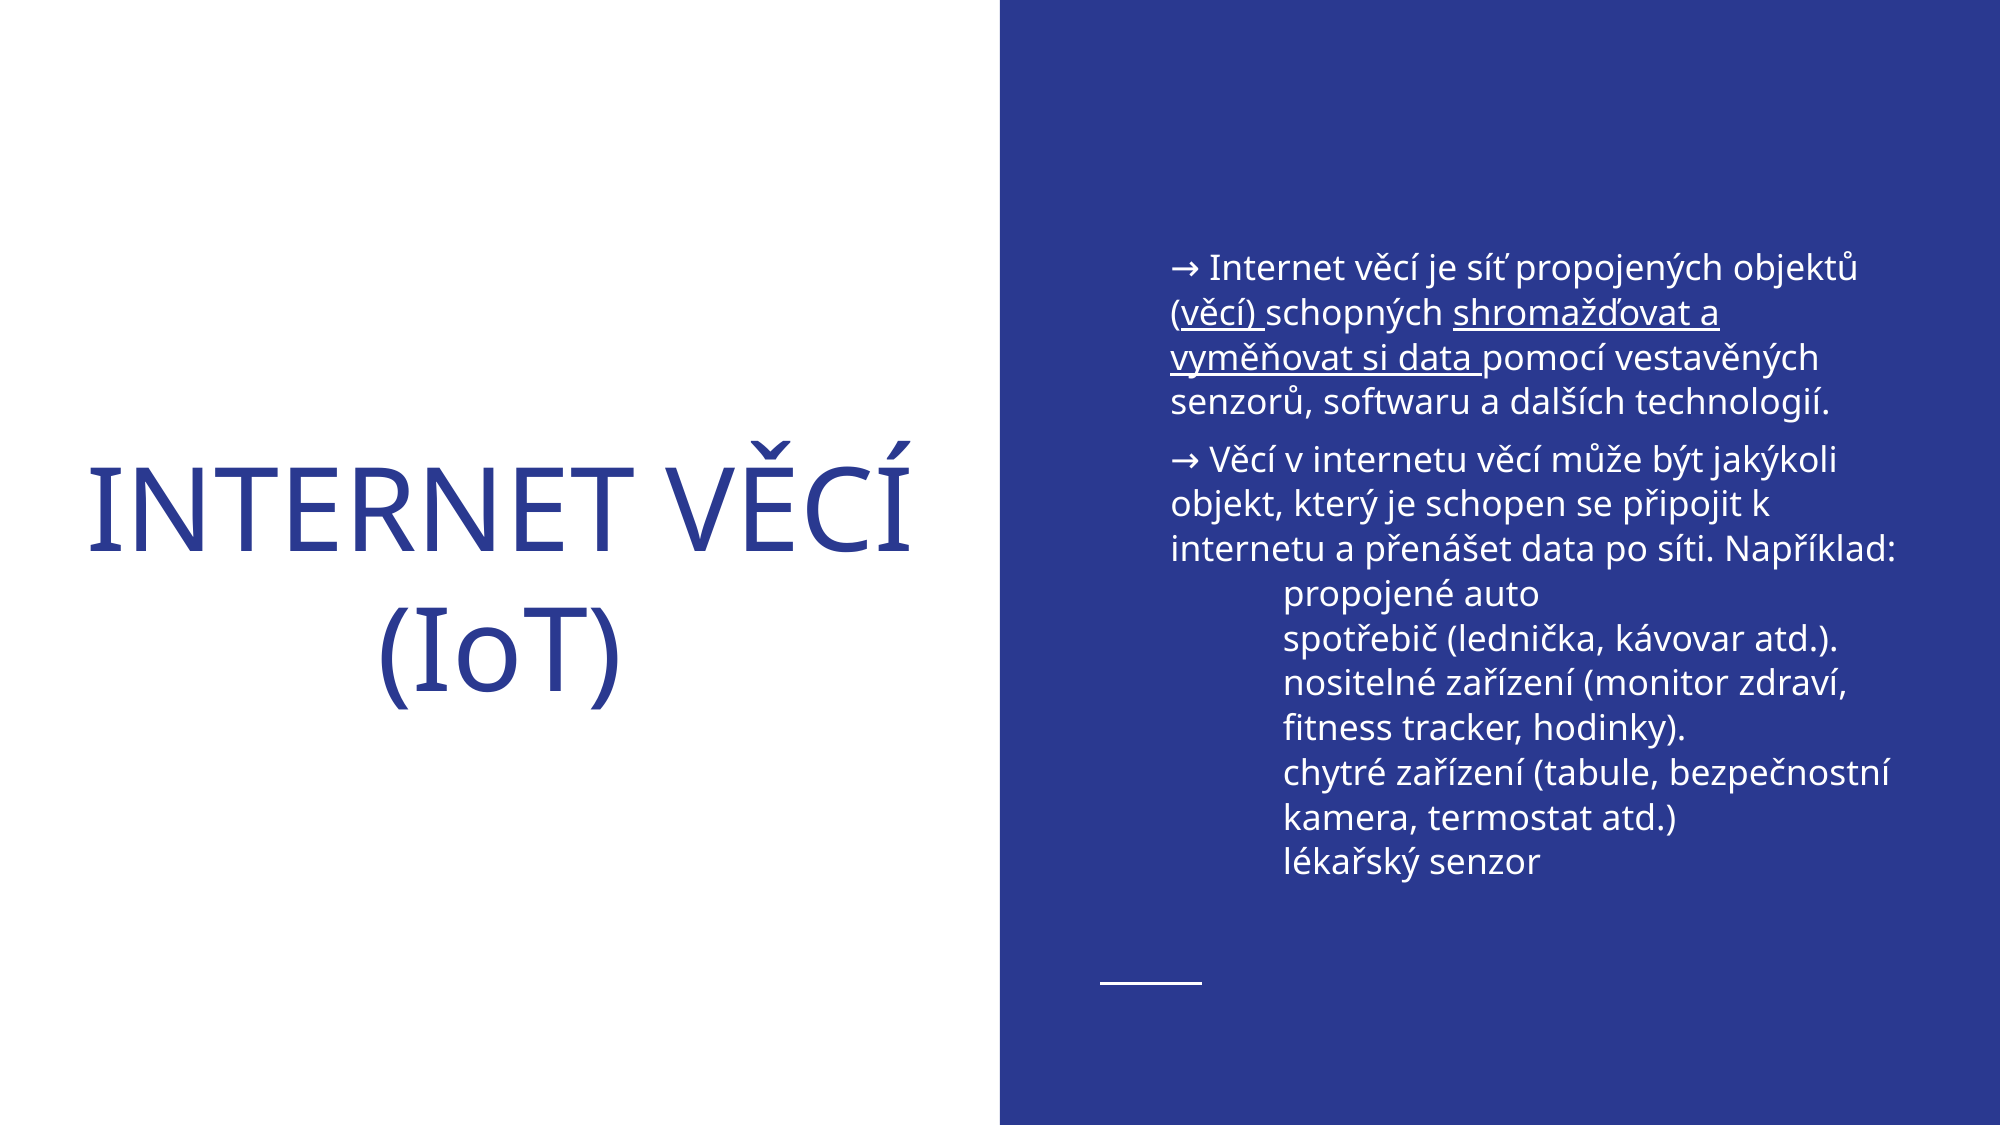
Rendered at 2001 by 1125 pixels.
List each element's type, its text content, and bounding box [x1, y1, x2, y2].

title INTERNET VĚCÍ (IoT) [58, 402, 943, 723]
list → Internet věcí je síť propojených objektů (věcí) schopných shromažďovat a vyměňovat si data pomocí vestavěných senzorů, softwaru a dalších technologií. → Věcí v internetu věcí může být jakýkoli objekt, který je schopen se připojit k internetu a přenášet data po síti. Například: propojené auto spotřebič (lednička, kávovar atd.). nositelné zařízení (monitor zdraví, fitness tracker, hodinky). chytré zařízení (tabule, bezpečnostní kamera, termostat atd.) lékařský senzor [1080, 158, 1920, 967]
